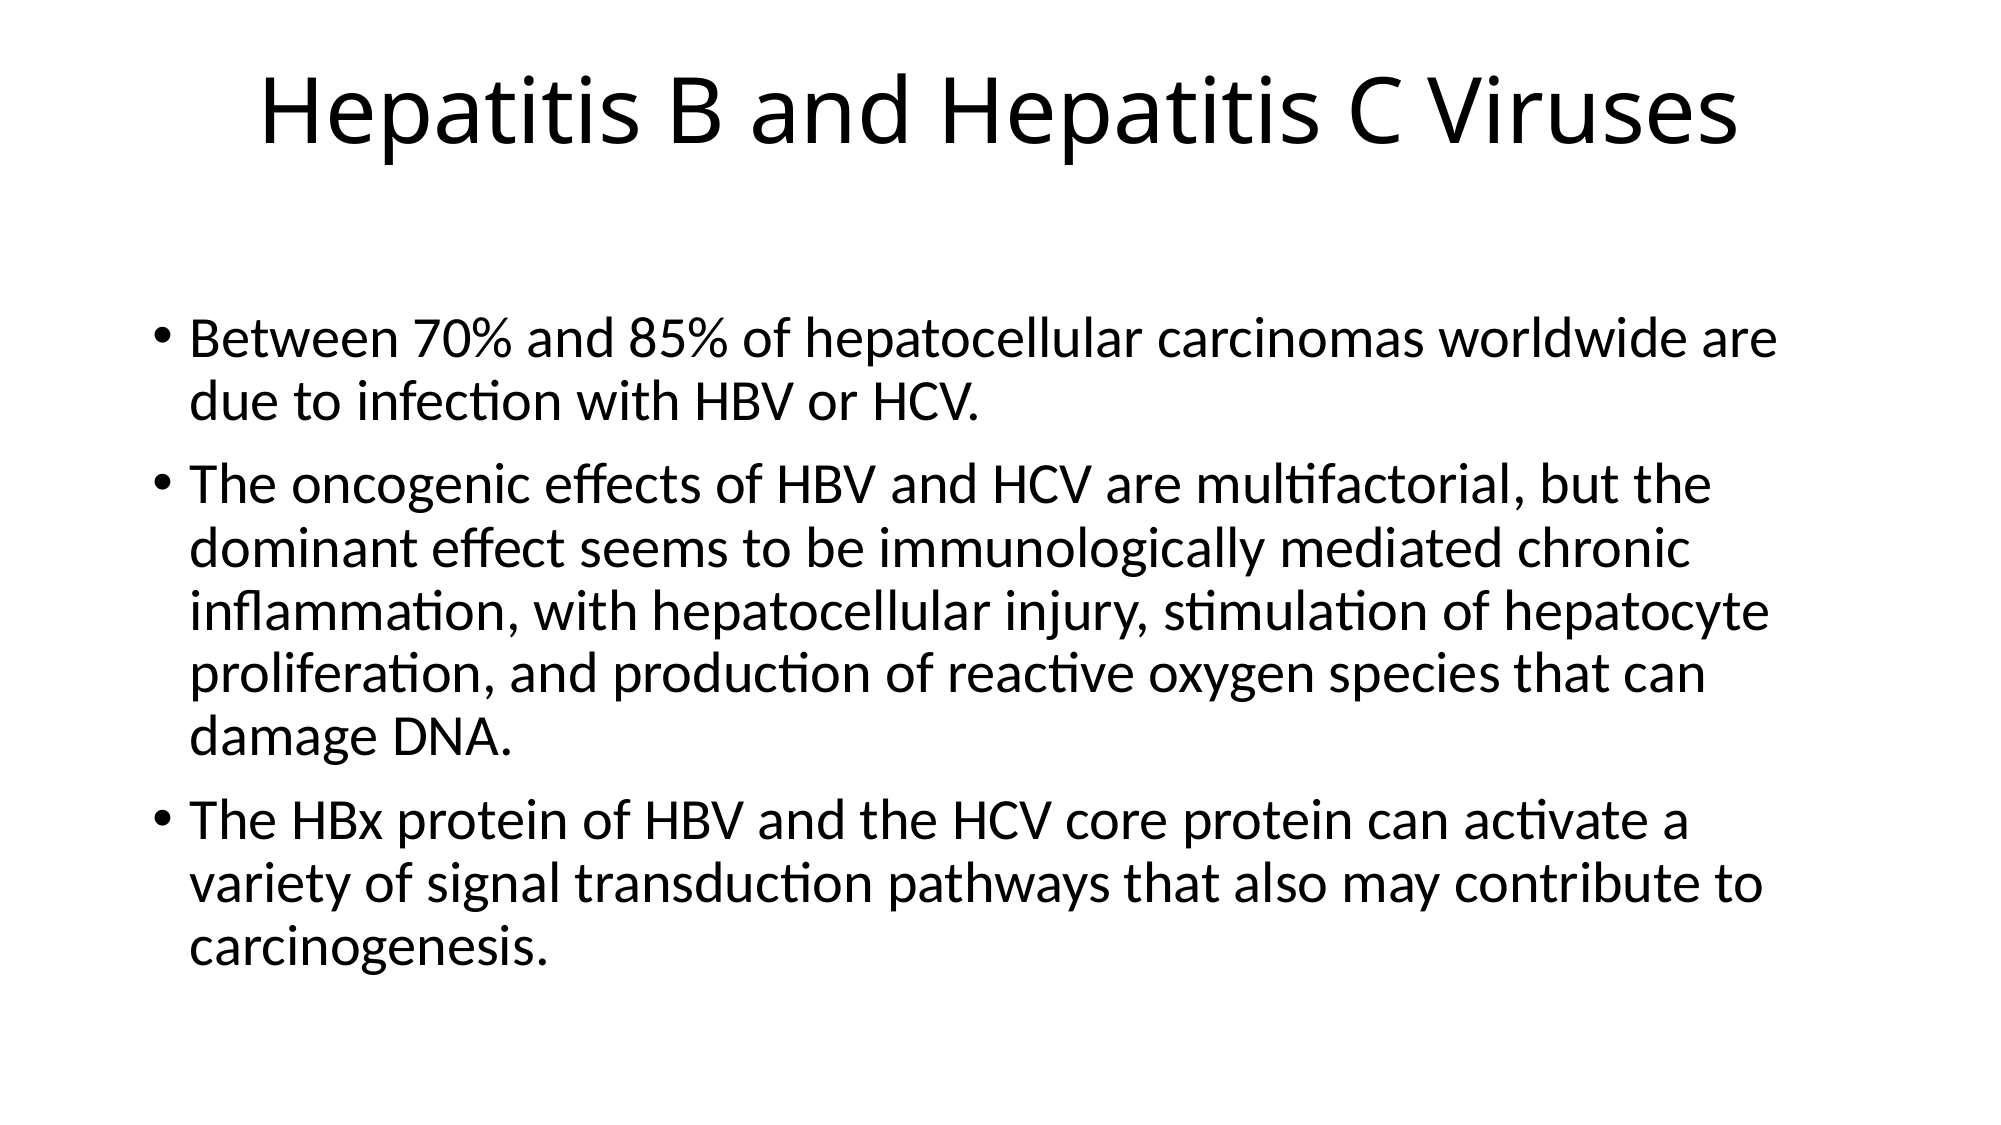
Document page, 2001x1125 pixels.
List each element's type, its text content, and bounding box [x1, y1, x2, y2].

title Hepatitis B and Hepatitis C Viruses [137, 59, 1863, 278]
list Between 70% and 85% of hepatocellular carcinomas worldwide are due to infection with HBV or HCV. The oncogenic effects of HBV and HCV are multifactorial, but the dominant effect seems to be immunologically mediated chronic inflammation, with hepatocellular injury, stimulation of hepatocyte proliferation, and production of reactive oxygen species that can damage DNA. The HBx protein of HBV and the HCV core protein can activate a variety of signal transduction pathways that also may contribute to carcinogenesis. [137, 299, 1863, 1014]
